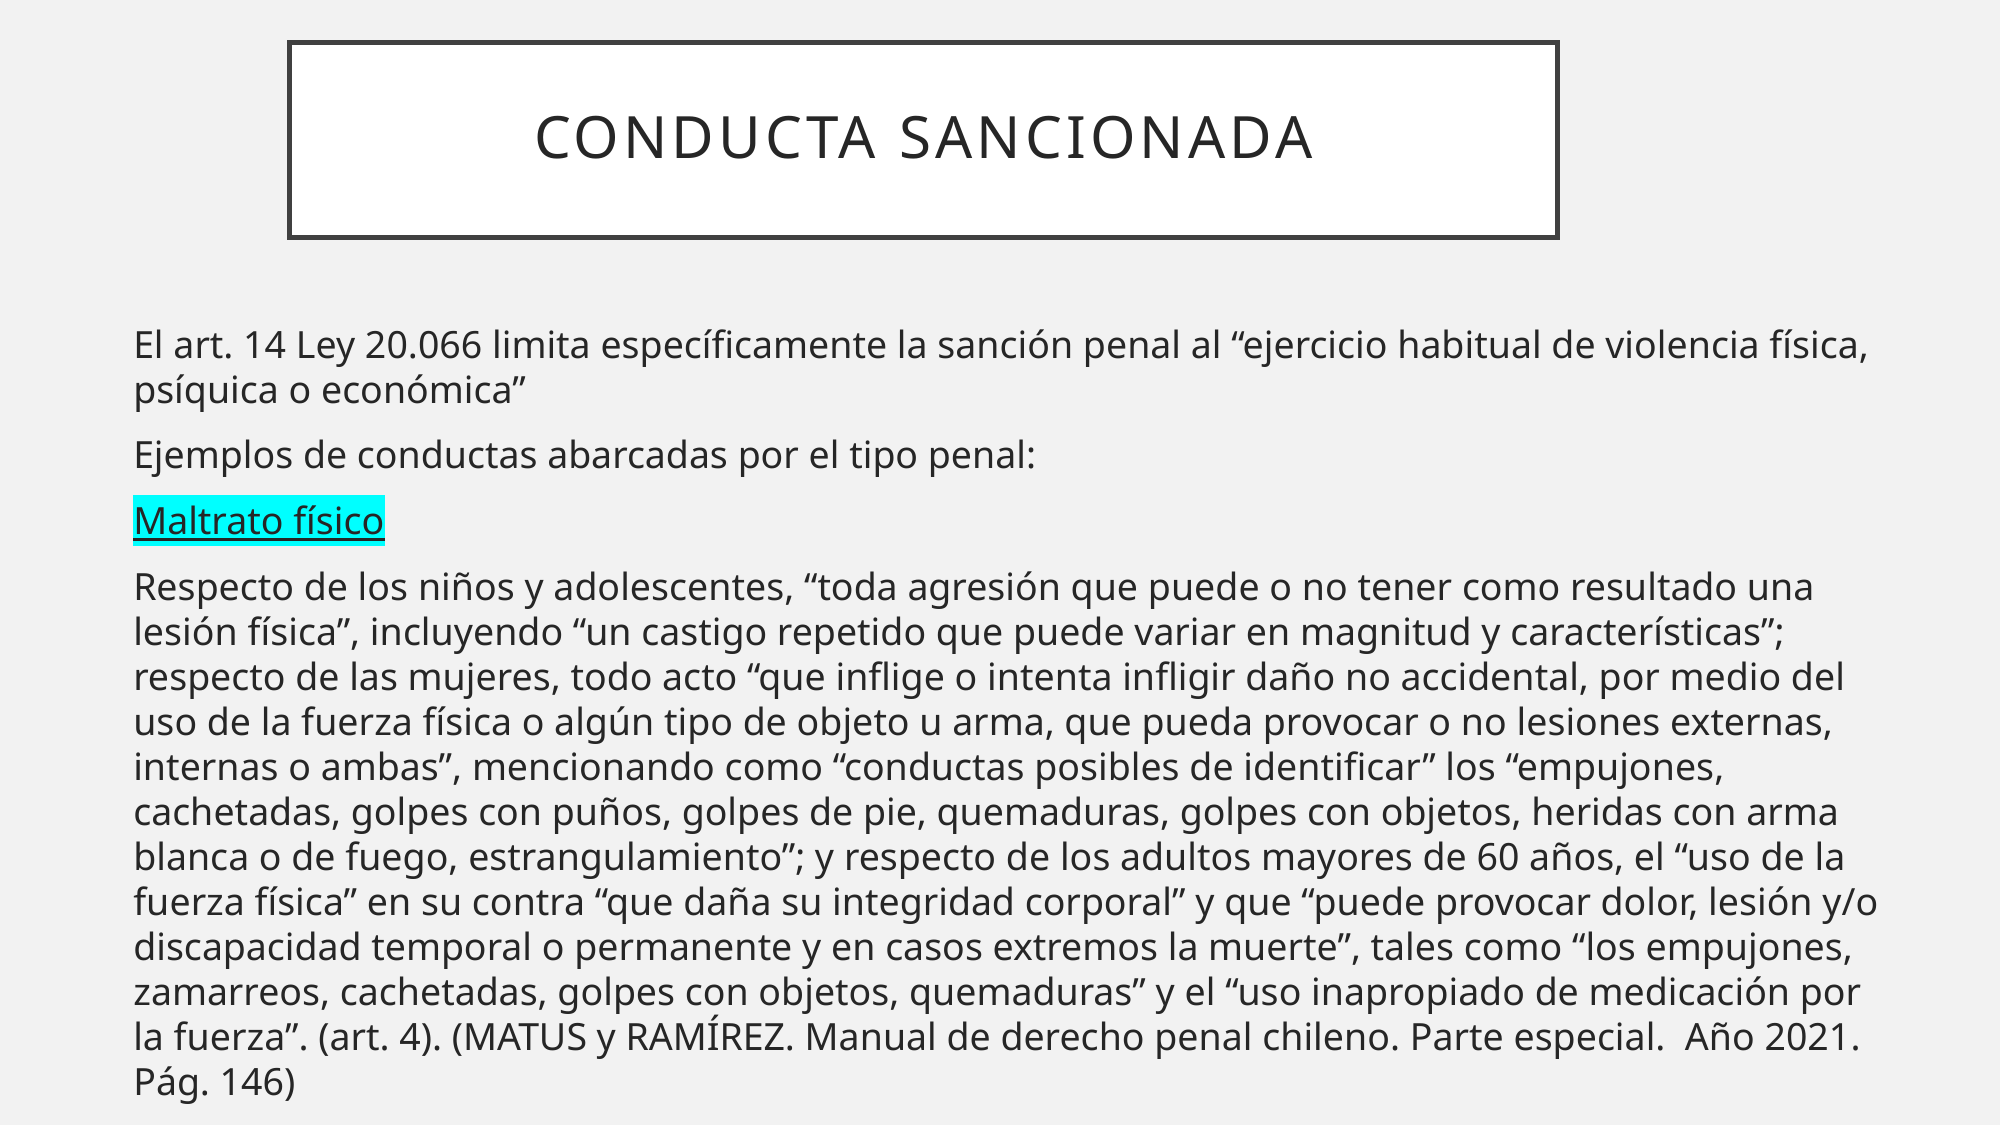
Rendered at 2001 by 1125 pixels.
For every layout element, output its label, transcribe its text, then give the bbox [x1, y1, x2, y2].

title Conducta sancionada [287, 40, 1560, 240]
list El art. 14 Ley 20.066 limita específicamente la sanción penal al “ejercicio habitual de violencia física, psíquica o económica” Ejemplos de conductas abarcadas por el tipo penal: Maltrato físico Respecto de los niños y adolescentes, “toda agresión que puede o no tener como resultado una lesión física”, incluyendo “un castigo repetido que puede variar en magnitud y características”; respecto de las mujeres, todo acto “que inflige o intenta infligir daño no accidental, por medio del uso de la fuerza física o algún tipo de objeto u arma, que pueda provocar o no lesiones externas, internas o ambas”, mencionando como “conductas posibles de identificar” los “empujones, cachetadas, golpes con puños, golpes de pie, quemaduras, golpes con objetos, heridas con arma blanca o de fuego, estrangulamiento”; y respecto de los adultos mayores de 60 años, el “uso de la fuerza física” en su contra “que daña su integridad corporal” y que “puede provocar dolor, lesión y/o discapacidad temporal o permanente y en casos extremos la muerte”, tales como “los empujones, zamarreos, cachetadas, golpes con objetos, quemaduras” y el “uso inapropiado de medicación por la fuerza”. (art. 4). (MATUS y RAMÍREZ. Manual de derecho penal chileno. Parte especial. Año 2021. Pág. 146) [118, 313, 1900, 1125]
